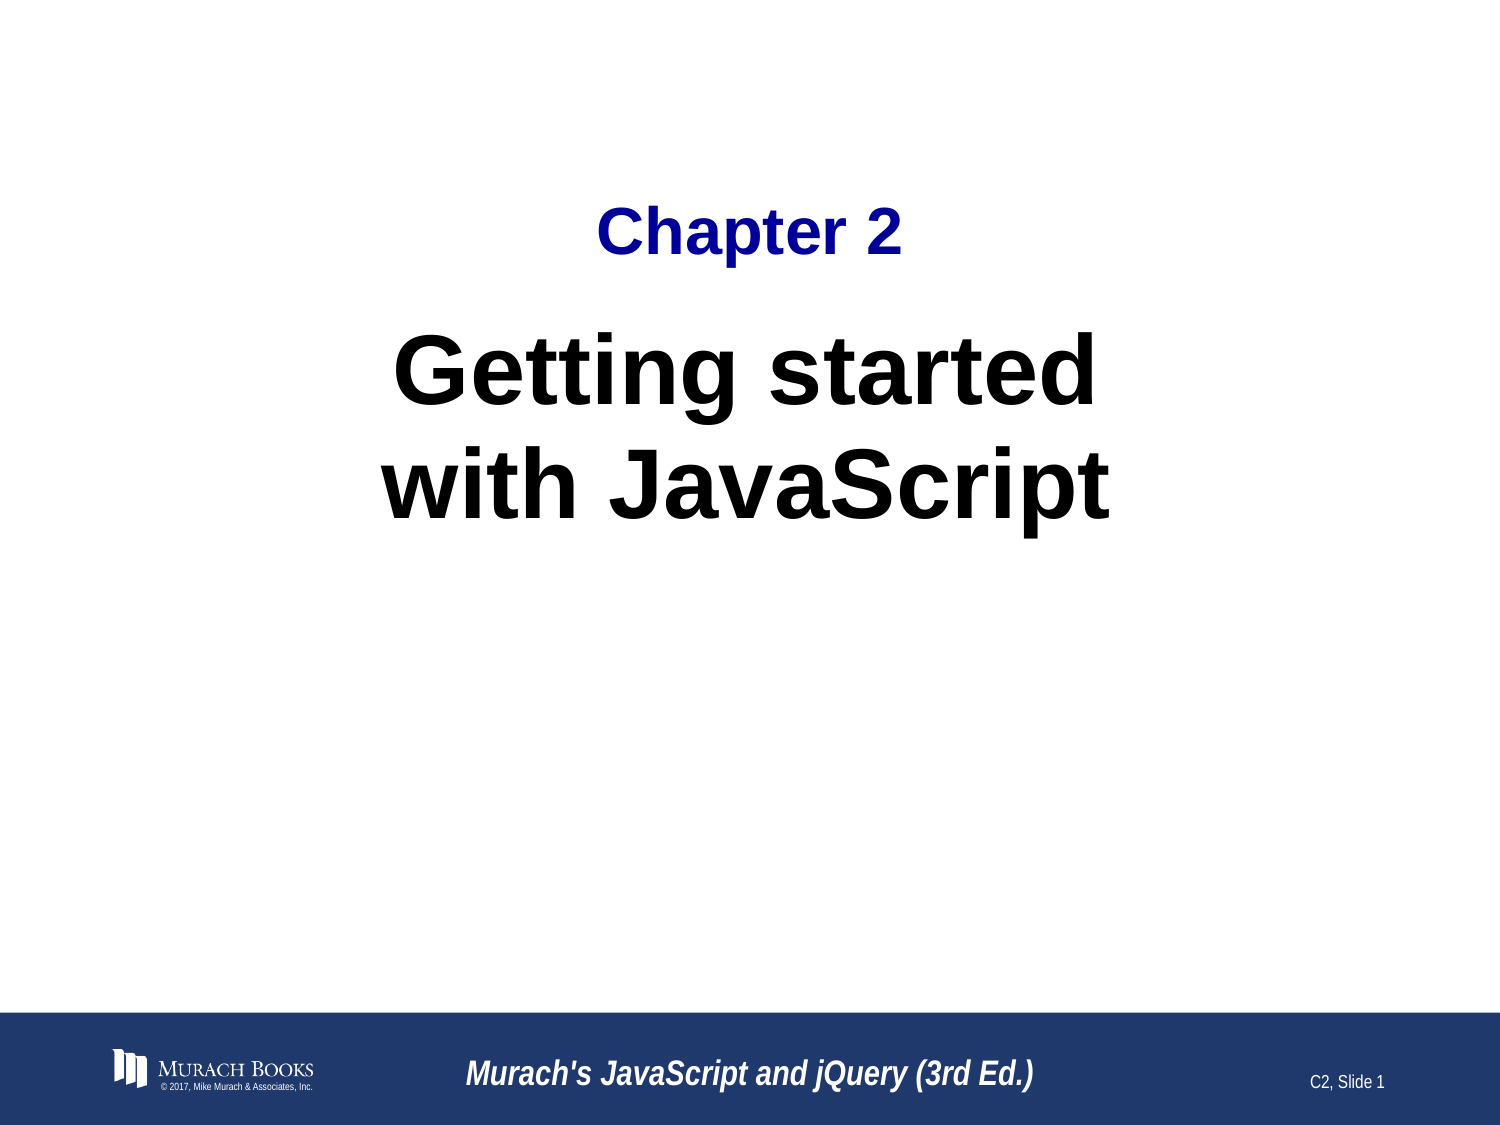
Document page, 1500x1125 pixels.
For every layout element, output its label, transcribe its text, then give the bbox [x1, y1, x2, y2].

footer © 2017, Mike Murach & Associates, Inc. [12, 1025, 463, 1100]
slide_number Murach's JavaScript and jQuery (3rd Ed.) [463, 1025, 1050, 1100]
slide_number C2, Slide 1 [1087, 1025, 1400, 1100]
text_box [149, 261, 1342, 639]
title Chapter 2 [112, 187, 1388, 279]
